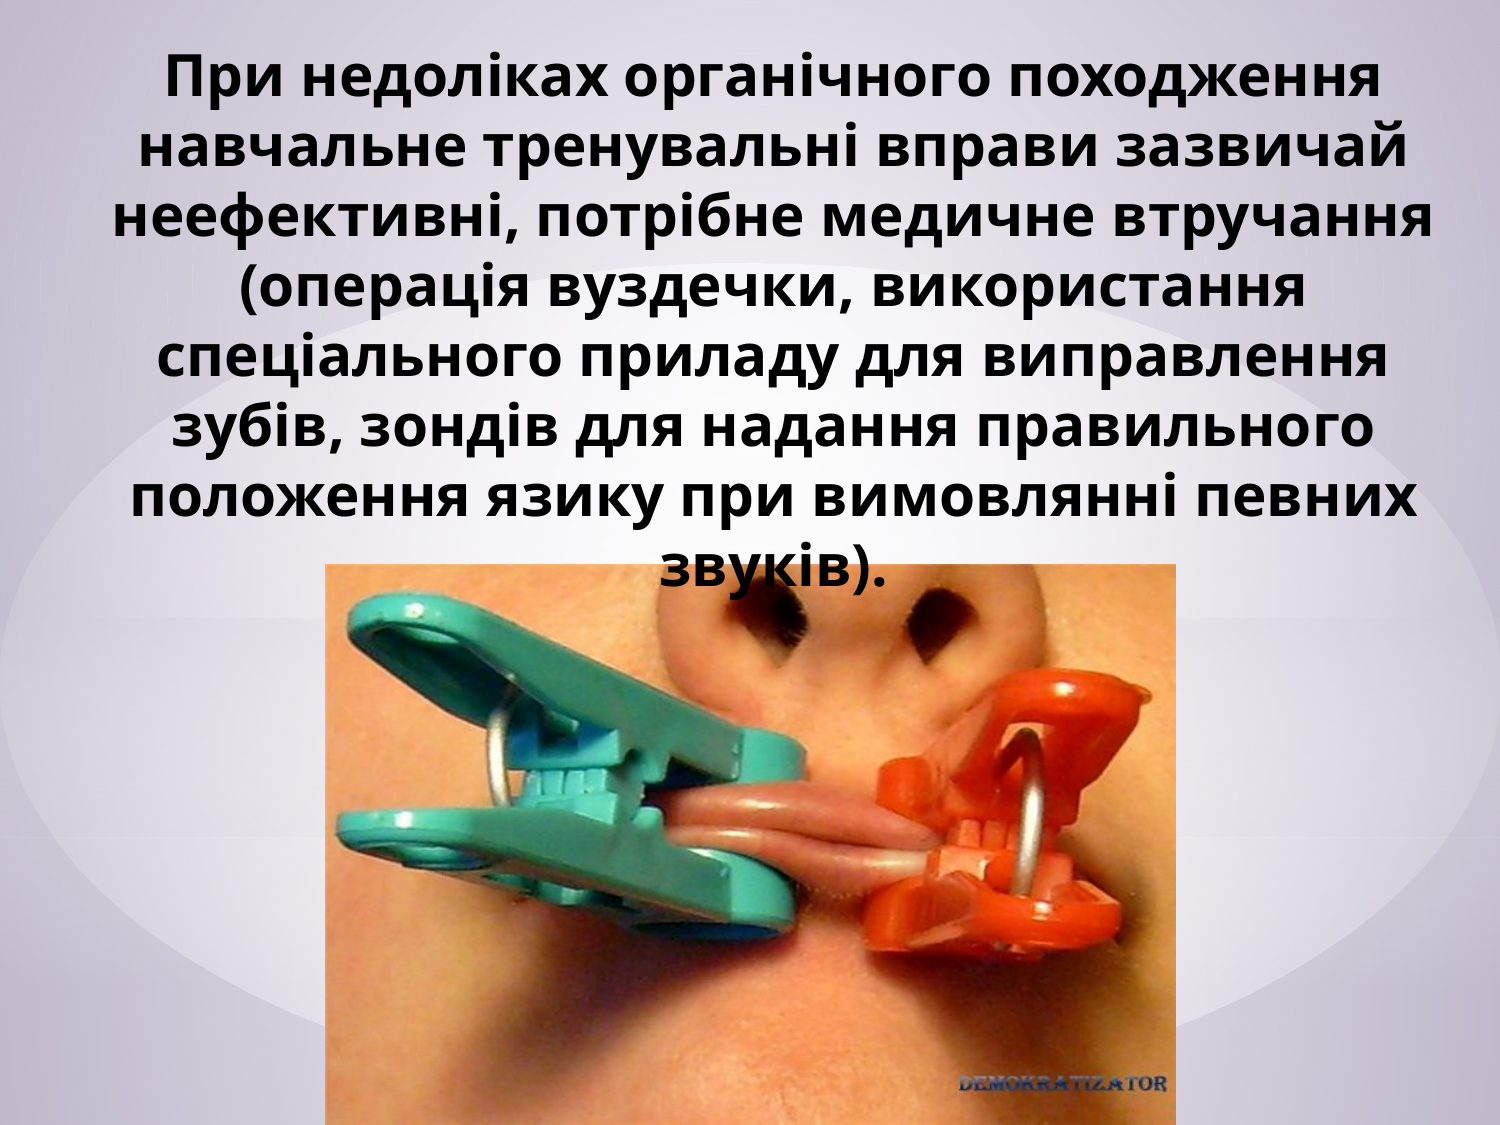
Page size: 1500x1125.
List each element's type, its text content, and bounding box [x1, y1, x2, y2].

title При недоліках органічного походження навчальне тренувальні вправи зазвичай неефективні, потрібне медичне втручання (операція вуздечки, використання спеціального приладу для виправлення зубів, зондів для надання правильного положення язику при вимовлянні певних звуків). [88, 30, 1459, 254]
picture [325, 564, 1177, 1125]
